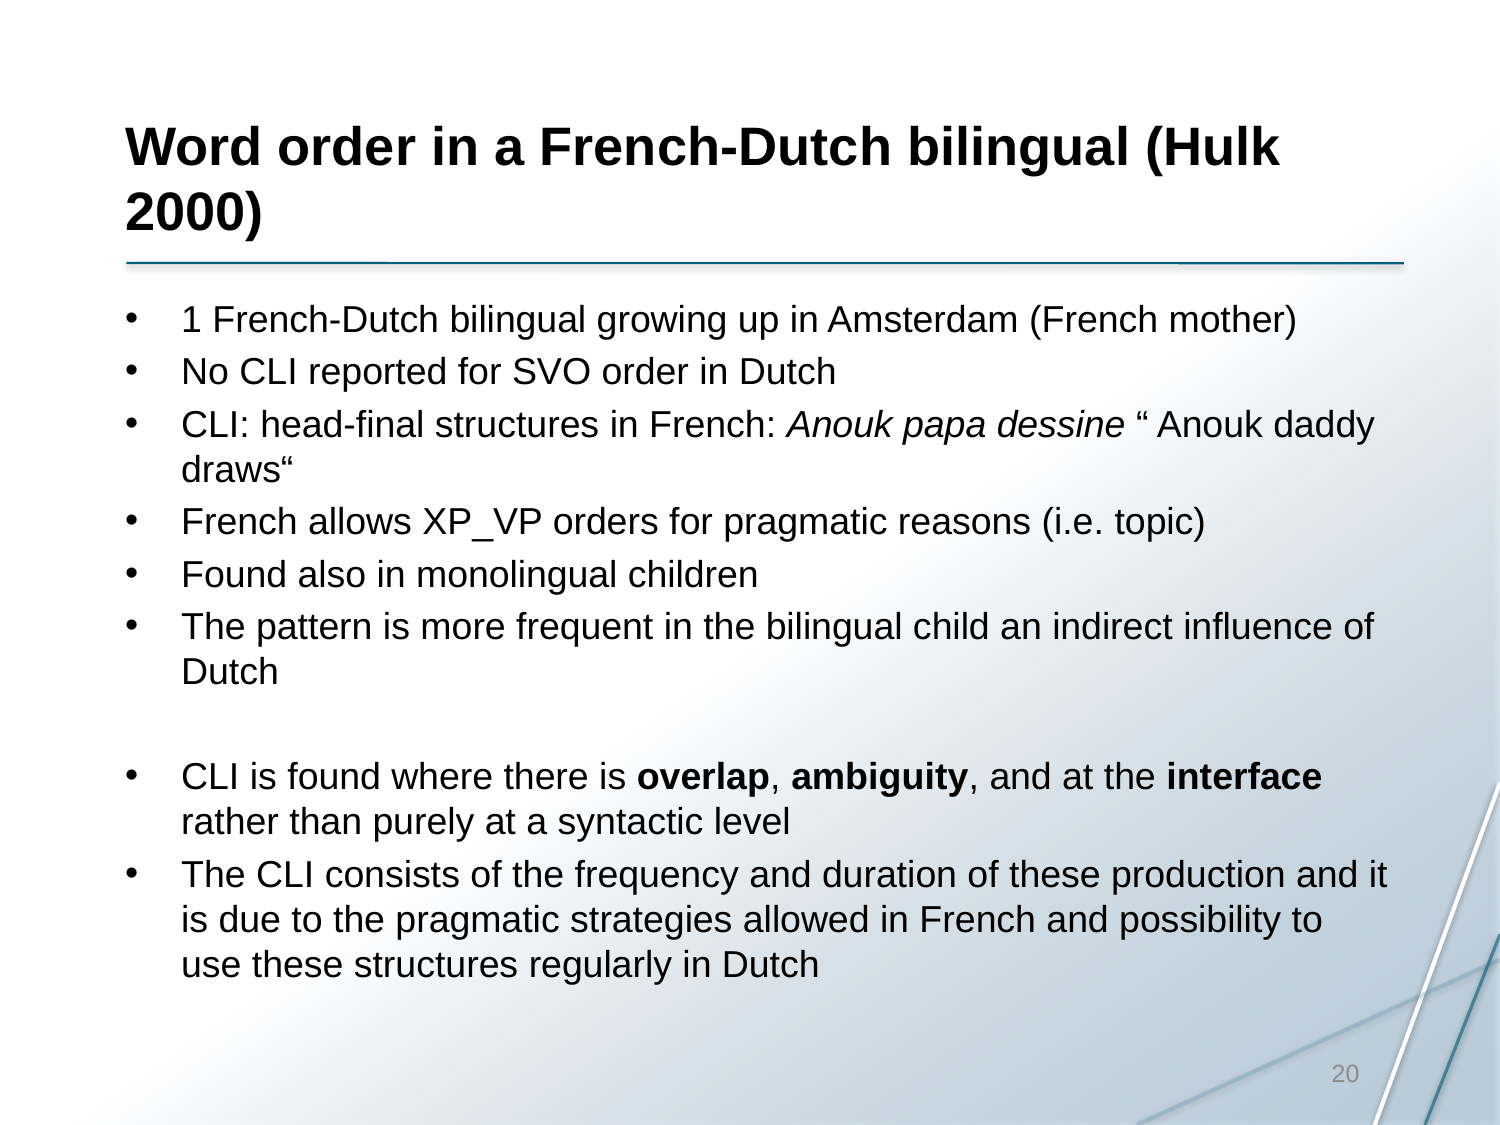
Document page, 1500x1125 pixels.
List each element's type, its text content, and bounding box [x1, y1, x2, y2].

list 1 French-Dutch bilingual growing up in Amsterdam (French mother) No CLI reported for SVO order in Dutch CLI: head-final structures in French: Anouk papa dessine “ Anouk daddy draws“ French allows XP_VP orders for pragmatic reasons (i.e. topic) Found also in monolingual children The pattern is more frequent in the bilingual child an indirect influence of Dutch CLI is found where there is overlap, ambiguity, and at the interface rather than purely at a syntactic level The CLI consists of the frequency and duration of these production and it is due to the pragmatic strategies allowed in French and possibility to use these structures regularly in Dutch [109, 287, 1404, 1005]
slide_number 20 [1074, 1042, 1375, 1103]
title Word order in a French-Dutch bilingual (Hulk 2000) [109, 49, 1403, 249]
